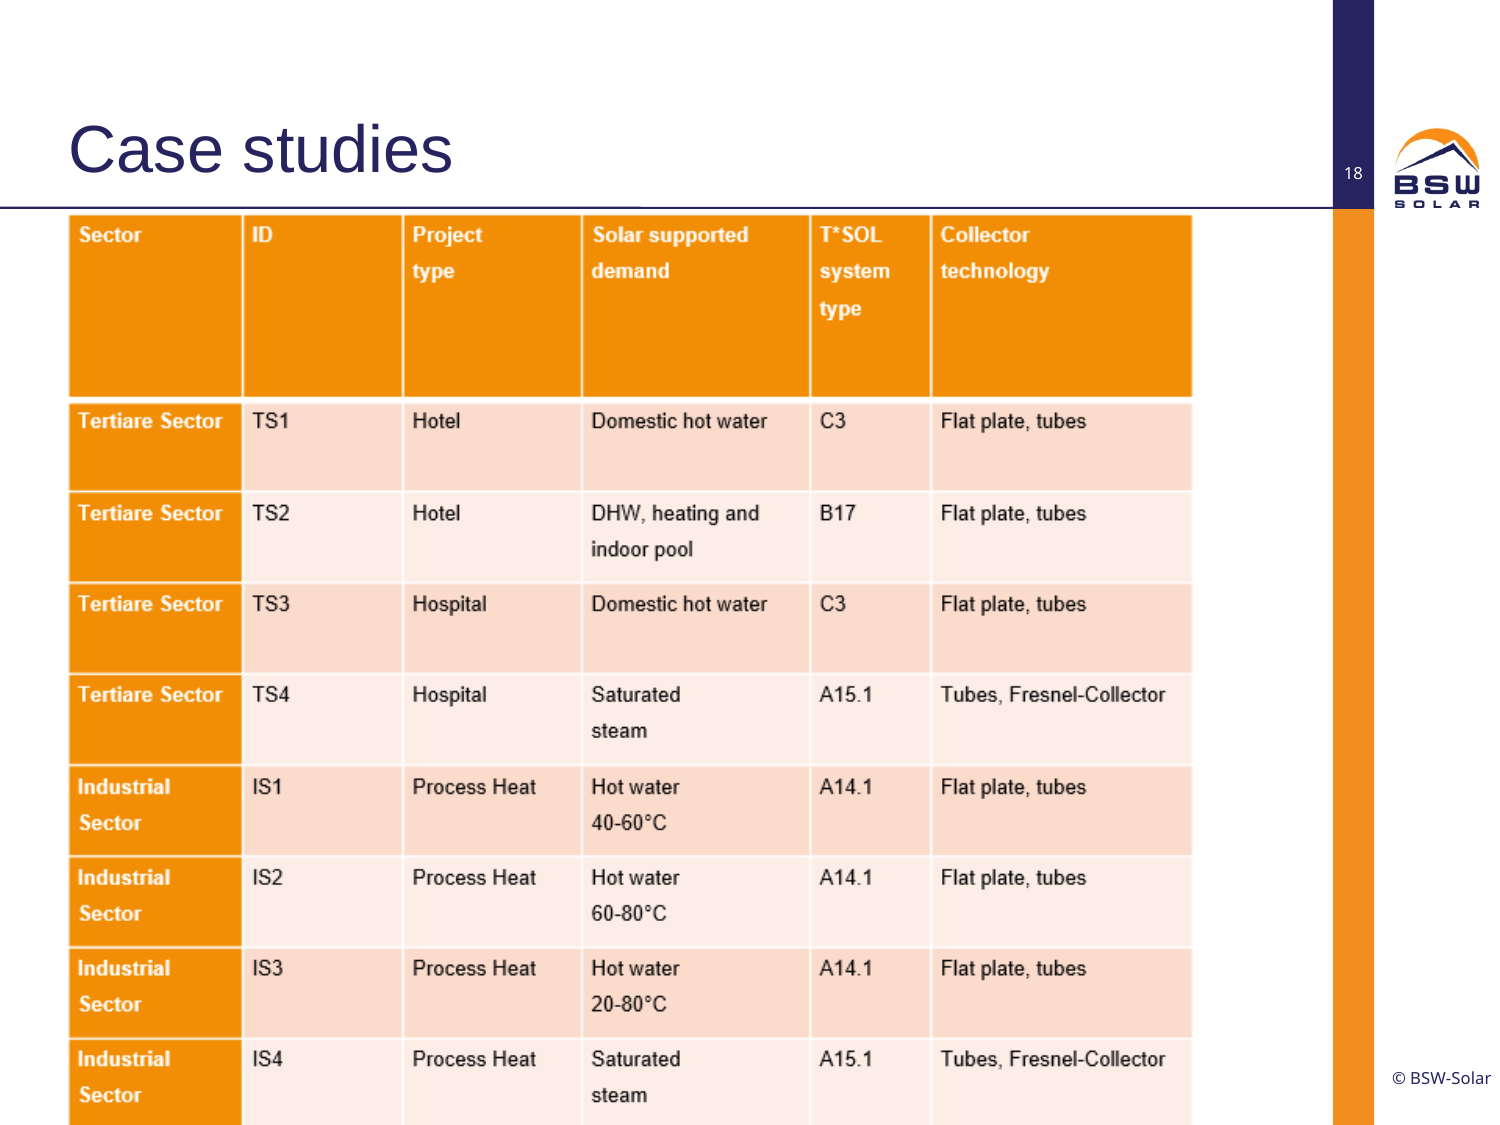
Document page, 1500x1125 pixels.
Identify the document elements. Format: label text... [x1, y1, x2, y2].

title Case studies [68, 0, 1263, 187]
picture [67, 211, 1199, 1125]
footer © BSW-Solar [1392, 924, 1500, 1088]
picture [1391, 125, 1482, 208]
slide_number 18 [1332, 81, 1375, 186]
